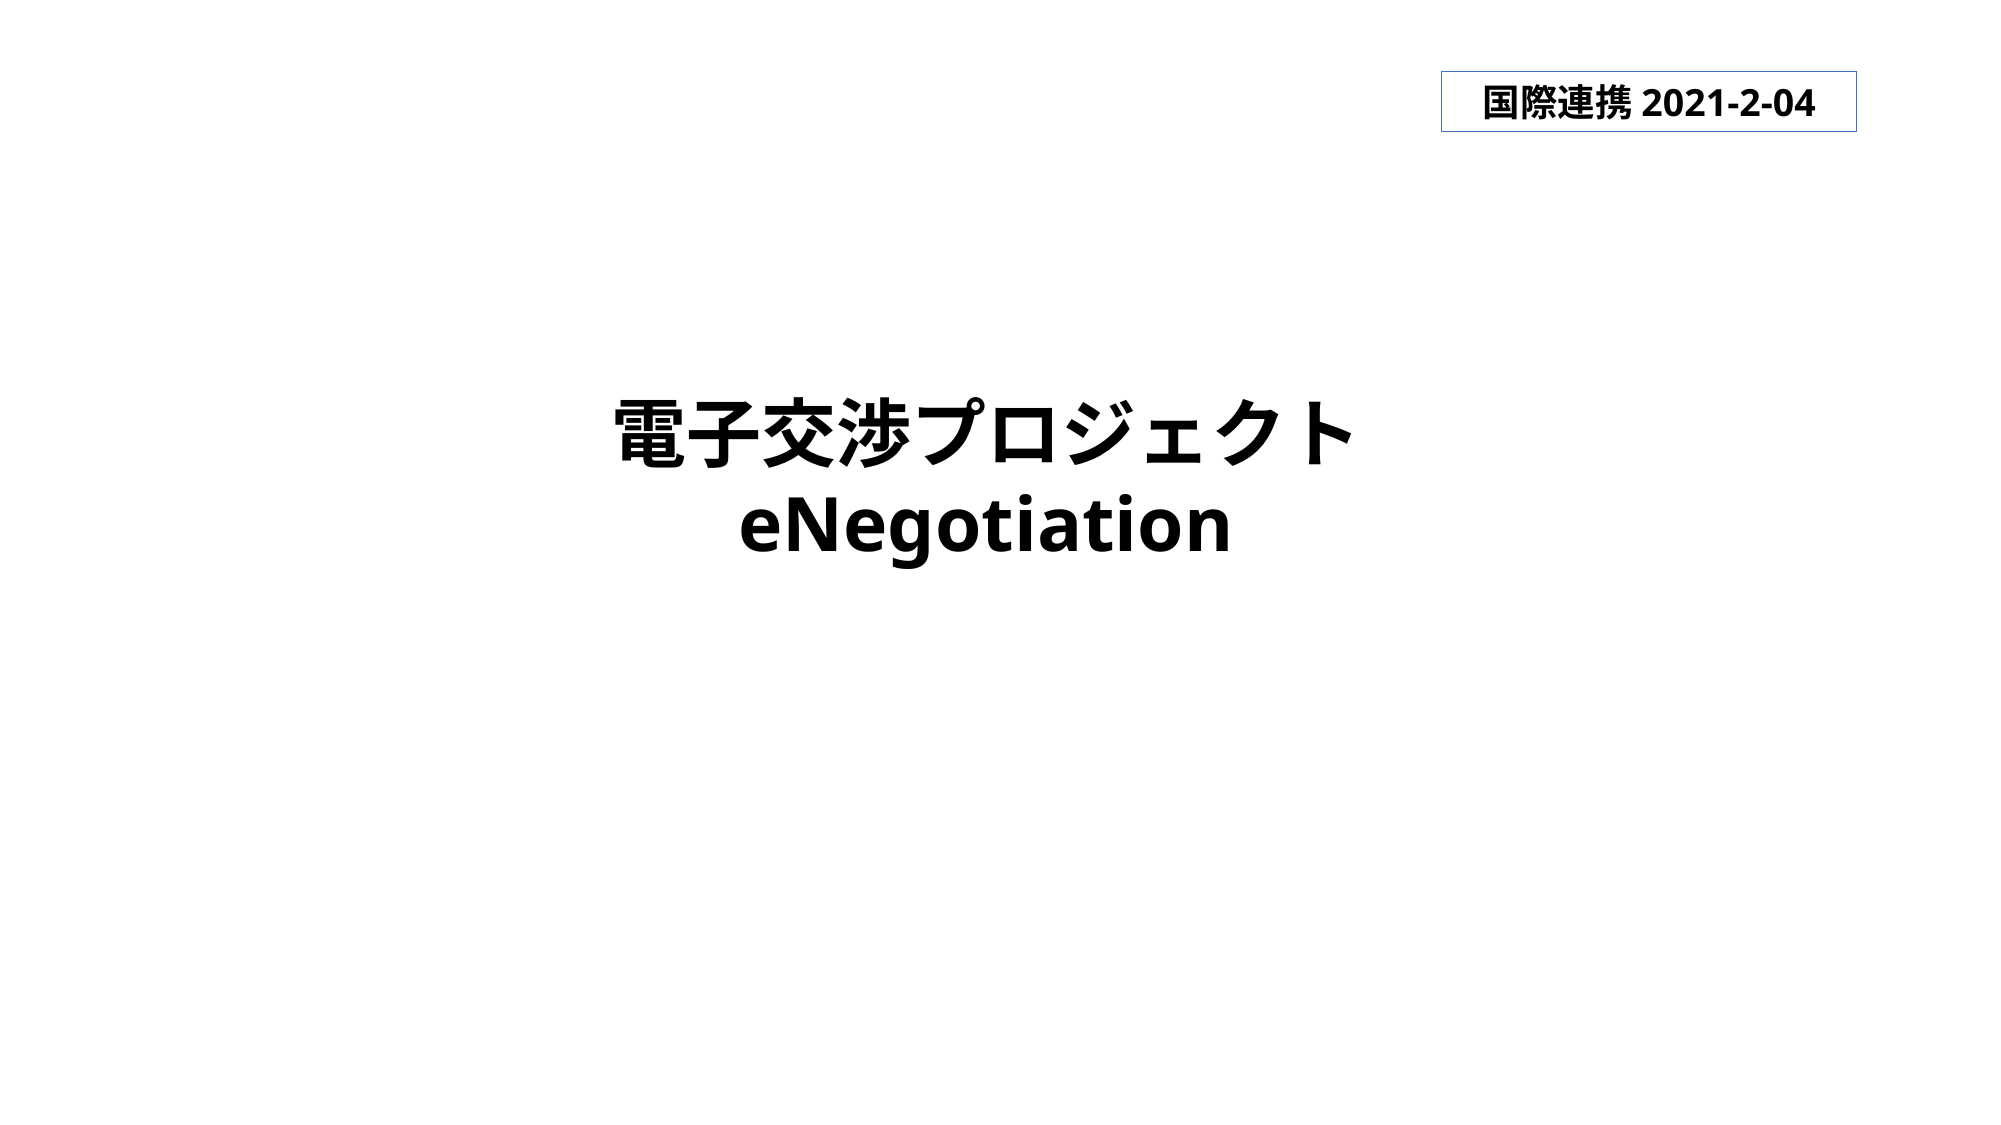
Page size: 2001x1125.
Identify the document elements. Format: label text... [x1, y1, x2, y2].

text_box 電子交渉プロジェクト eNegotiation [429, 379, 1543, 574]
text_box 国際連携2021-2-04 [1441, 71, 1857, 132]
